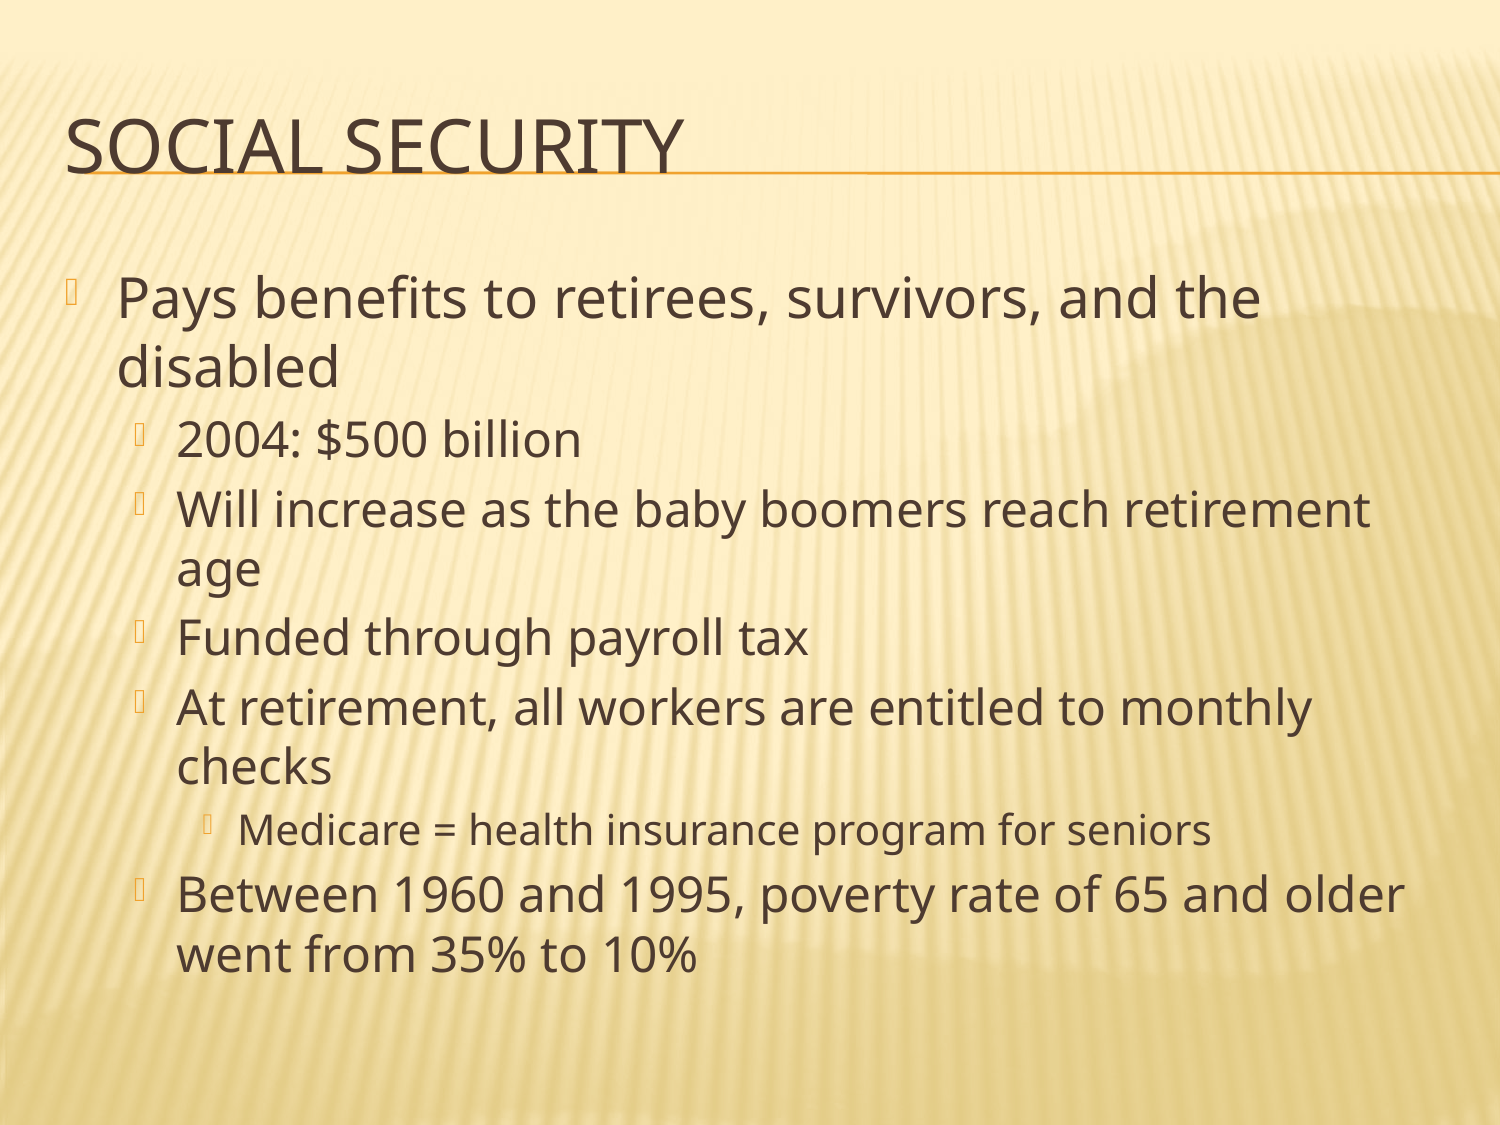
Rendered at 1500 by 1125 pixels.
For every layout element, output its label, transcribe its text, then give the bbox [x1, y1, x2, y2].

list Pays benefits to retirees, survivors, and the disabled 2004: $500 billion Will increase as the baby boomers reach retirement age Funded through payroll tax At retirement, all workers are entitled to monthly checks Medicare = health insurance program for seniors Between 1960 and 1995, poverty rate of 65 and older went from 35% to 10% [50, 254, 1475, 998]
title Social Security [50, 75, 1475, 213]
